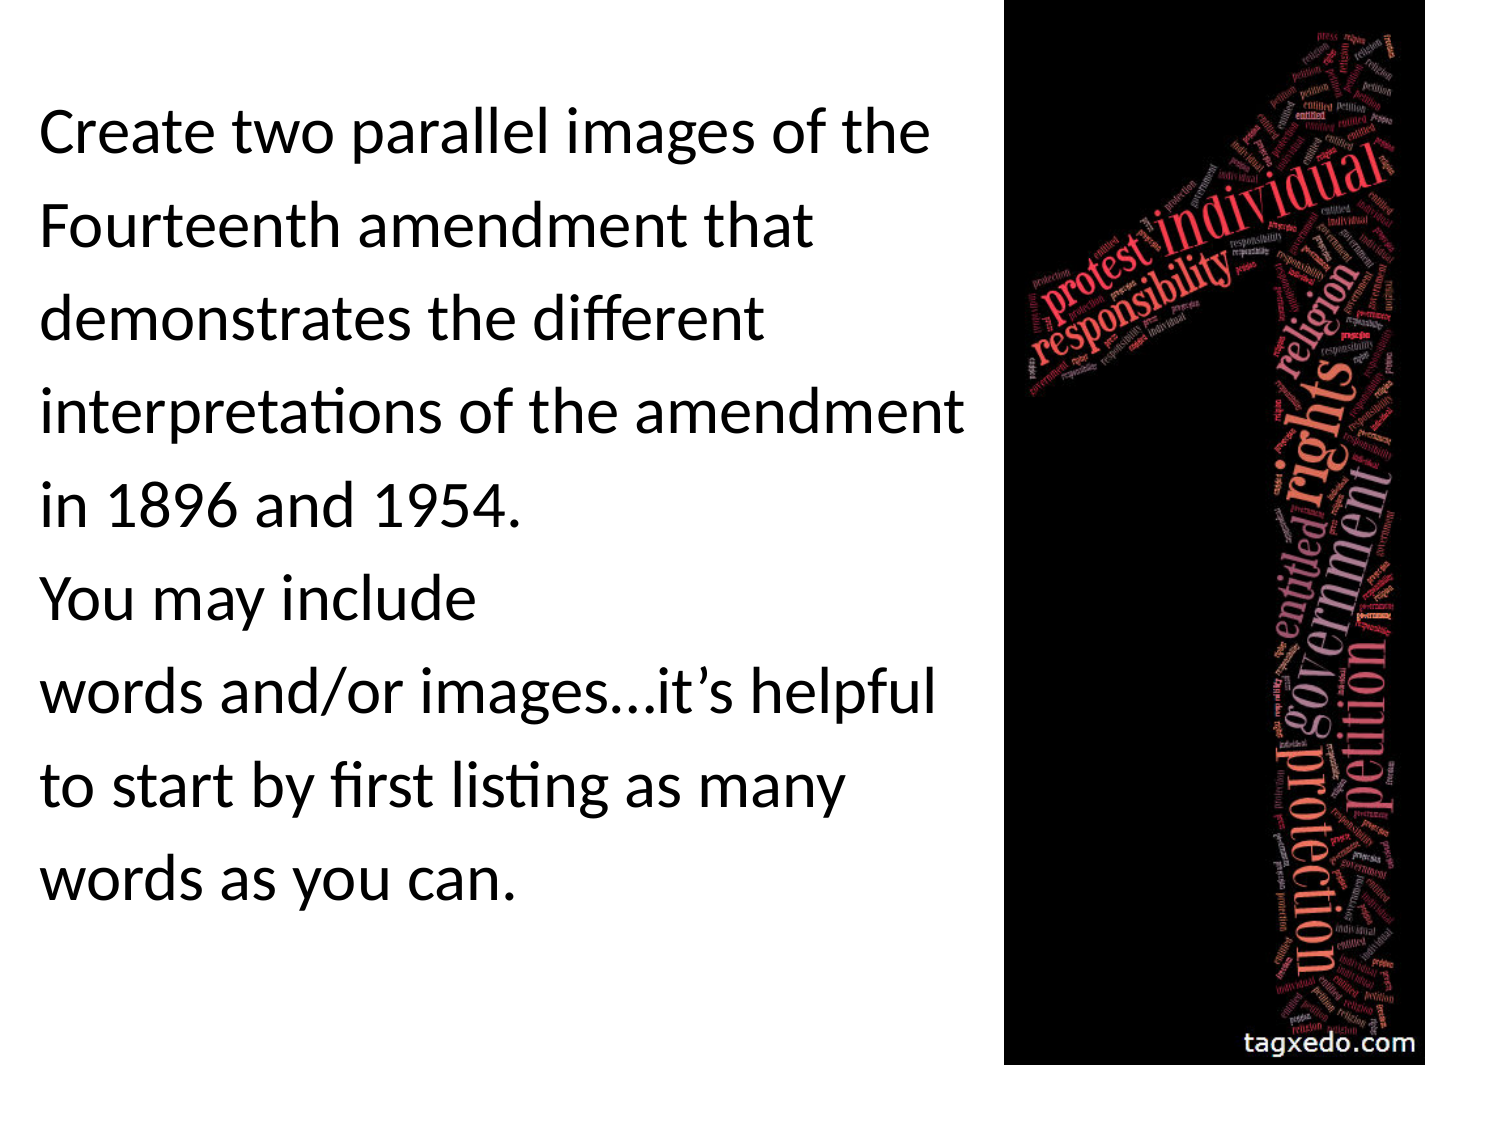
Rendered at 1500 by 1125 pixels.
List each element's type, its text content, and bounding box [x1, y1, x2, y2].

picture [1003, 0, 1426, 1065]
list Create two parallel images of the Fourteenth amendment that demonstrates the different interpretations of the amendment in 1896 and 1954. You may include words and/or images…it’s helpful to start by first listing as many words as you can. [23, 79, 998, 823]
